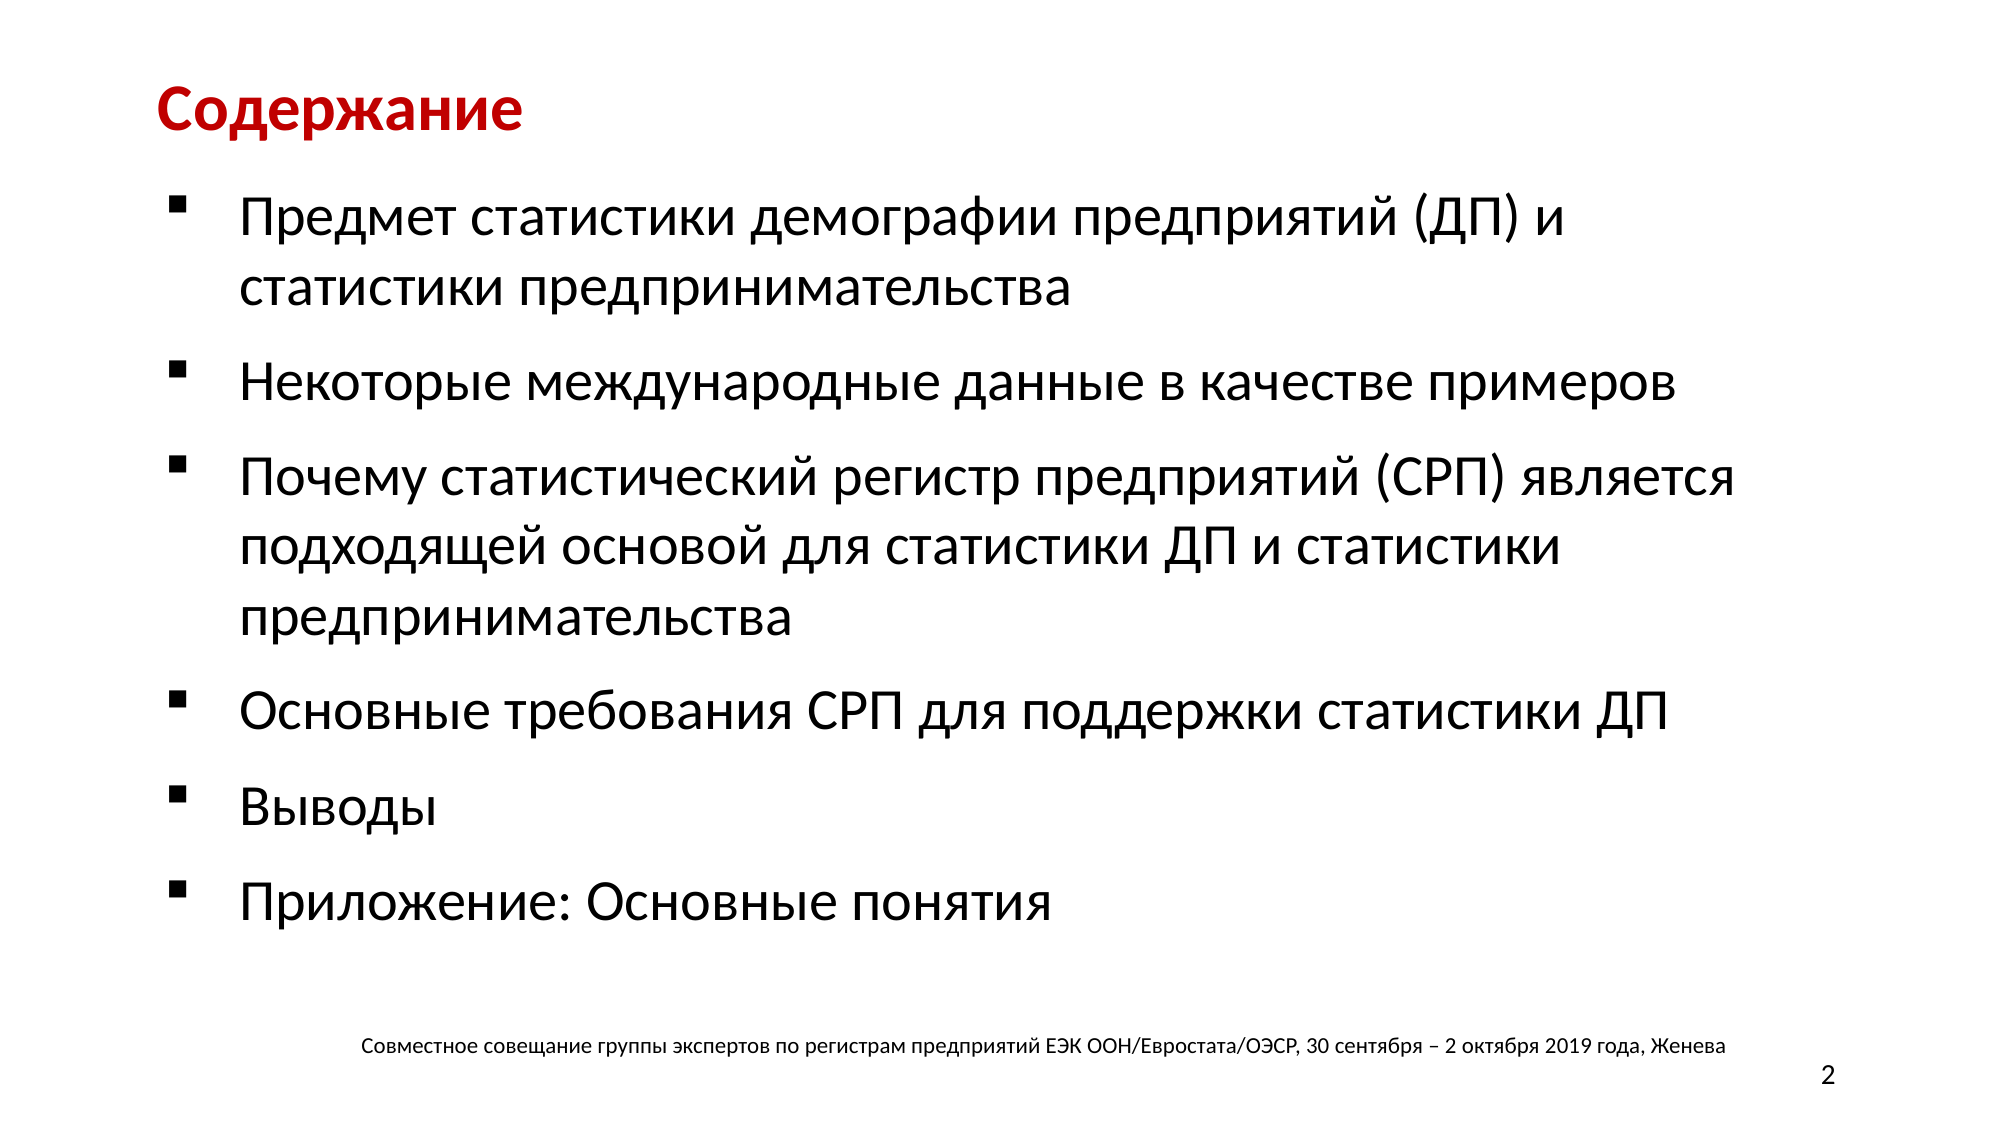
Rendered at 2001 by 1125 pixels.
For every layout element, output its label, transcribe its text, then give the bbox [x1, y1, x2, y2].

footer Совместное совещание группы экспертов по регистрам предприятий ЕЭК ООН/Евростата/ОЭСР, 30 сентября – 2 октября 2019 года, Женева [137, 1014, 1953, 1075]
text_box Предмет статистики демографии предприятий (ДП) и статистики предпринимательства Некоторые международные данные в качестве примеров Почему статистический регистр предприятий (СРП) является подходящей основой для статистики ДП и статистики предпринимательства Основные требования СРП для поддержки статистики ДП Выводы Приложение: Основные понятия [149, 169, 1817, 939]
slide_number 2 [1400, 1075, 1851, 1103]
title Содержание [142, 44, 1154, 174]
